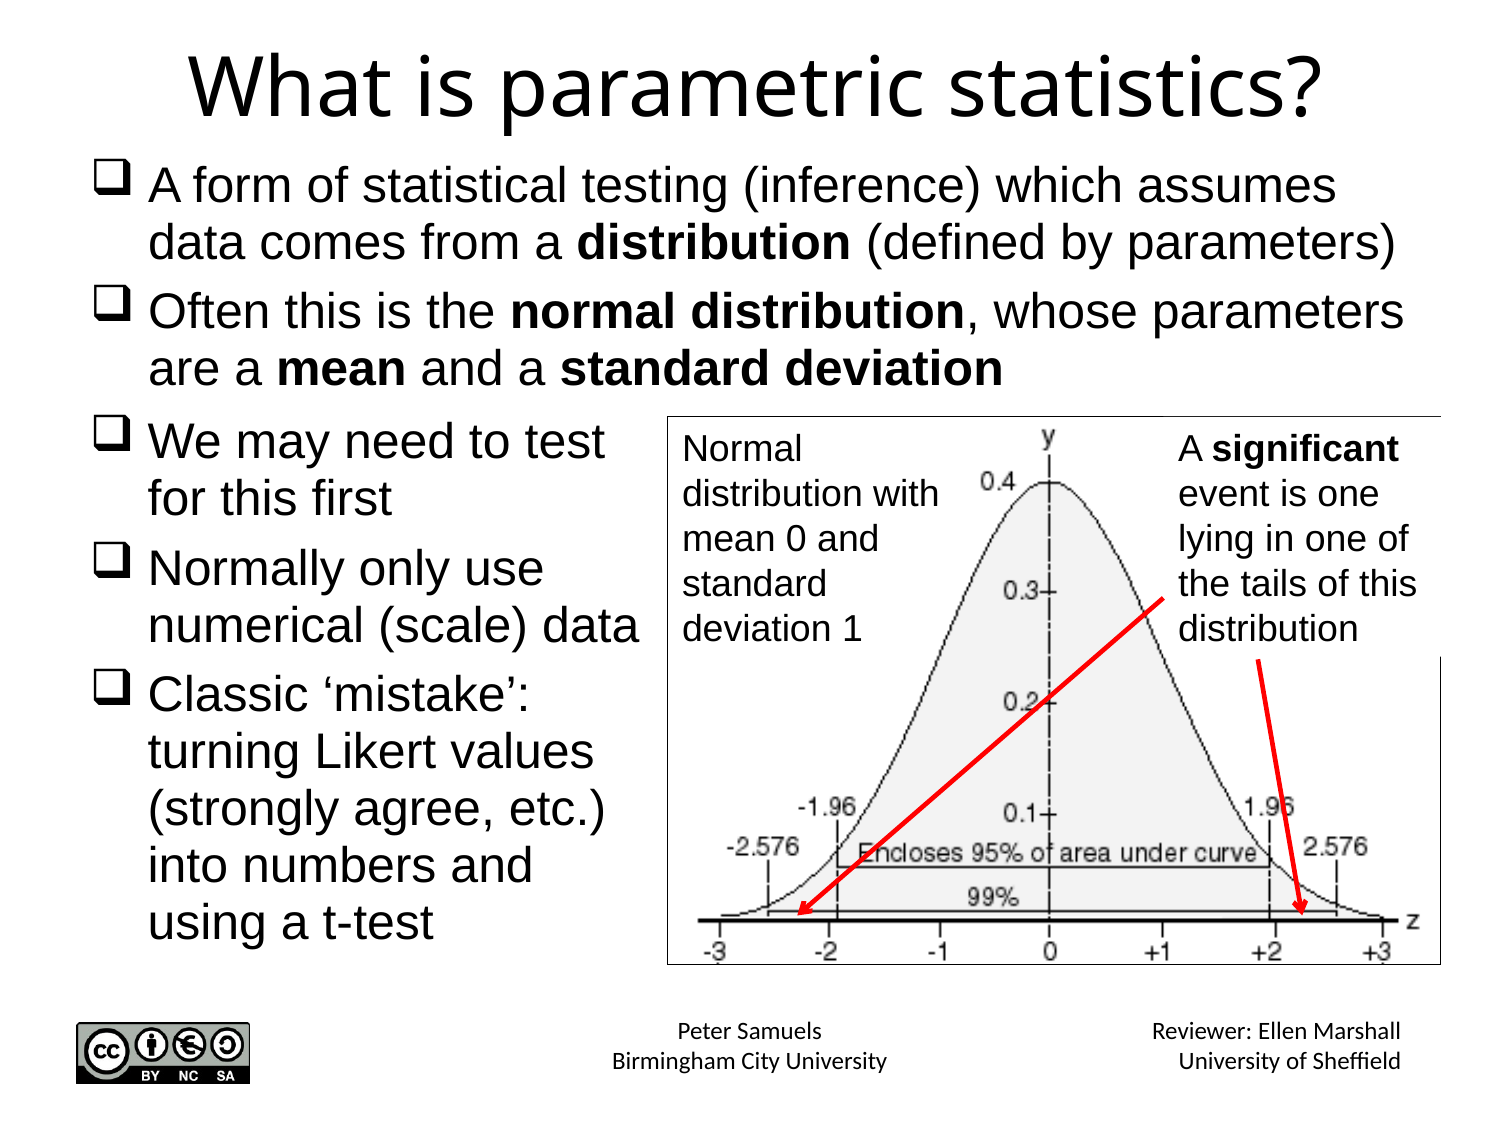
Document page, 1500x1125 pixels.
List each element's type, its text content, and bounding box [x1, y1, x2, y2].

picture [76, 1022, 251, 1084]
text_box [796, 597, 1164, 916]
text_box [1257, 658, 1303, 916]
text_box Reviewer: Ellen Marshall University of Sheffield [1038, 1007, 1417, 1083]
list A form of statistical testing (inference) which assumes data comes from a distribution (defined by parameters) Often this is the normal distribution, whose parameters are a mean and a standard deviation [75, 149, 1425, 406]
picture [666, 416, 1442, 966]
text_box We may need to test for this first Normally only use numerical (scale) data Classic ‘mistake’: turning Likert values (strongly agree, etc.) into numbers and using a t-test [74, 405, 668, 959]
text_box Peter Samuels Birmingham City University [549, 1007, 951, 1083]
title What is parametric statistics? [53, 19, 1459, 147]
